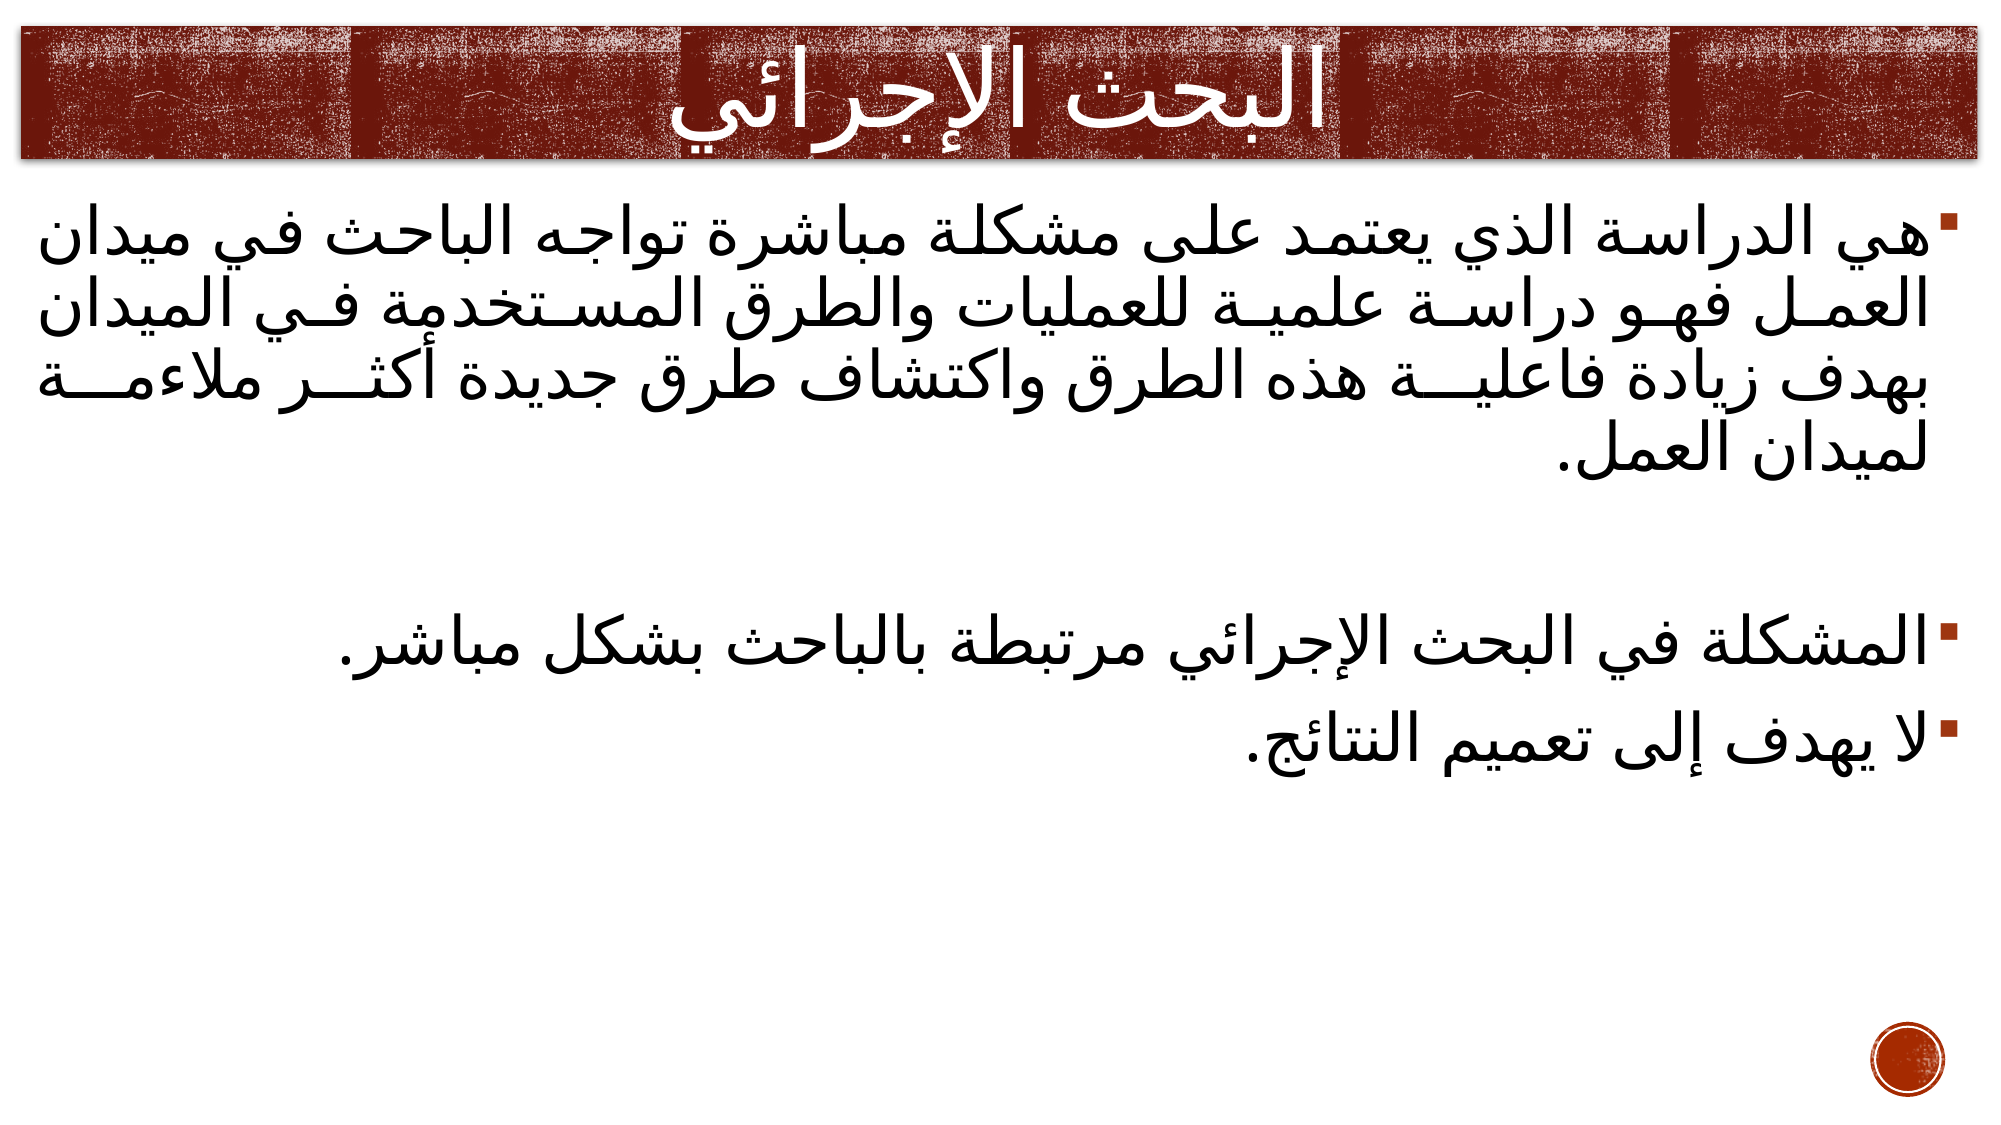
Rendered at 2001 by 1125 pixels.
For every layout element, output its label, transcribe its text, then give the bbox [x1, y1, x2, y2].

list هي الدراسة الذي يعتمد على مشكلة مباشرة تواجه الباحث في ميدان العمل فهو دراسة علمية للعمليات والطرق المستخدمة في الميدان بهدف زيادة فاعلية هذه الطرق واكتشاف طرق جديدة أكثر ملاءمة لميدان العمل. المشكلة في البحث الإجرائي مرتبطة بالباحث بشكل مباشر. لا يهدف إلى تعميم النتائج. [21, 189, 1978, 1013]
title البحث الإجرائي [21, 26, 1978, 159]
